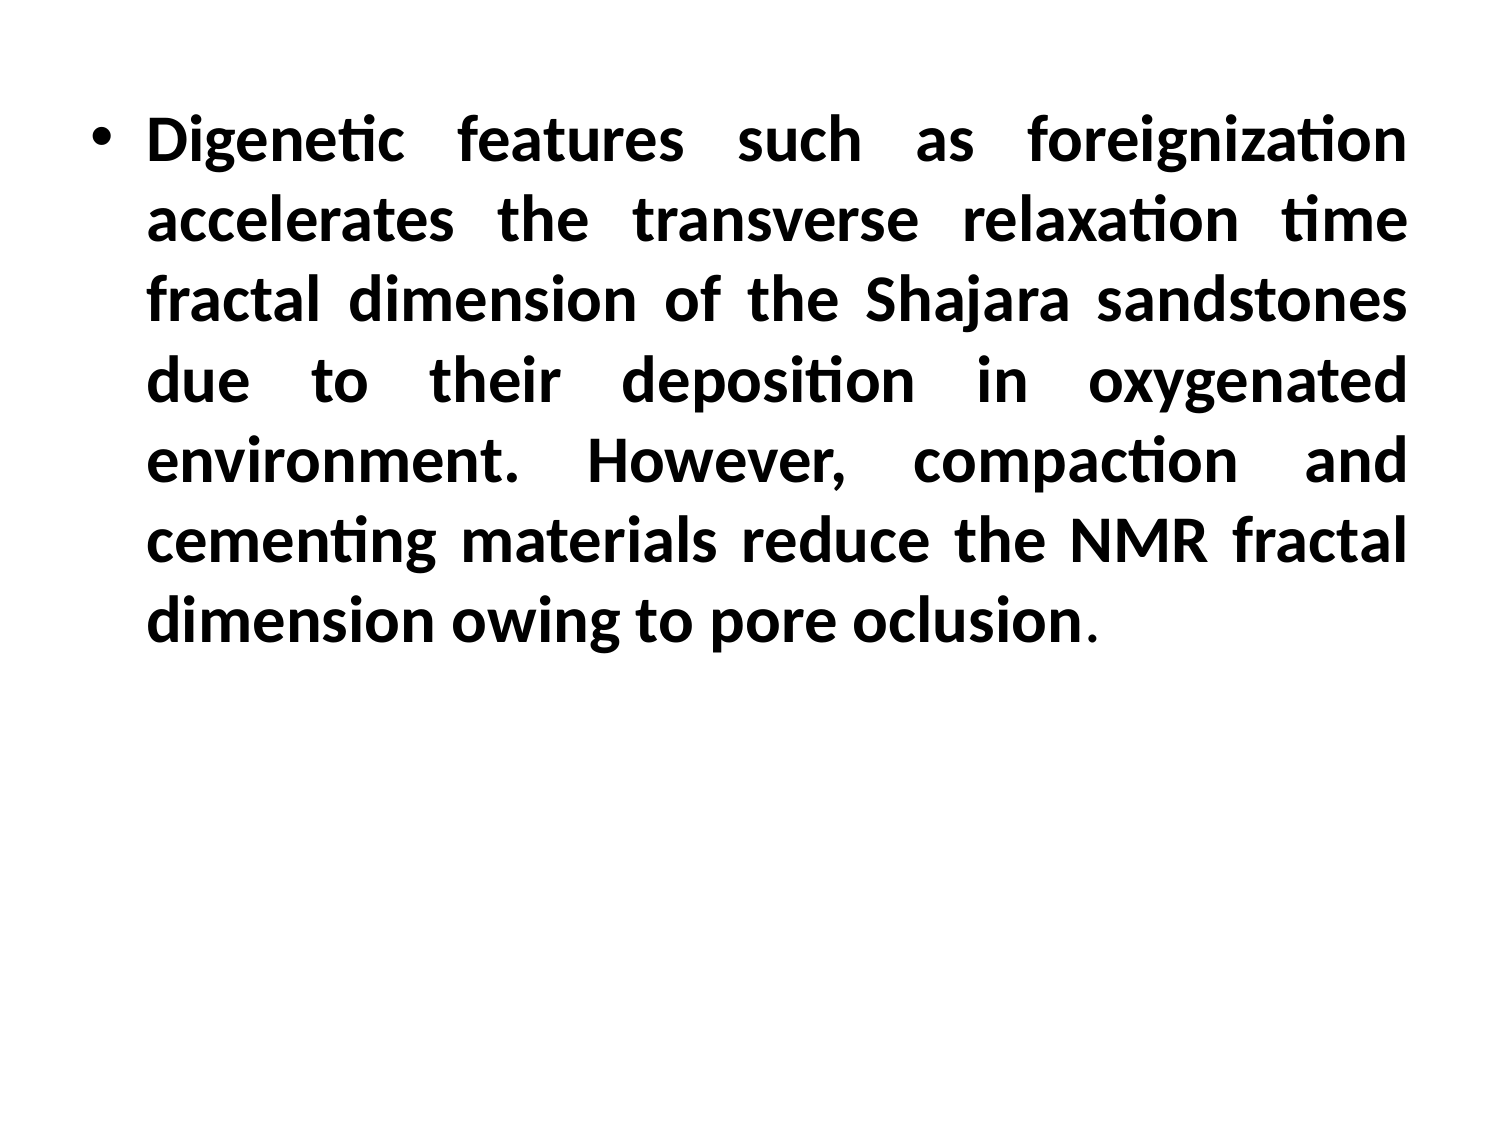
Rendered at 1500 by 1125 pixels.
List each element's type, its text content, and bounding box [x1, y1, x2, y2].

list Digenetic features such as foreignization accelerates the transverse relaxation time fractal dimension of the Shajara sandstones due to their deposition in oxygenated environment. However, compaction and cementing materials reduce the NMR fractal dimension owing to pore oclusion. [75, 87, 1425, 1005]
